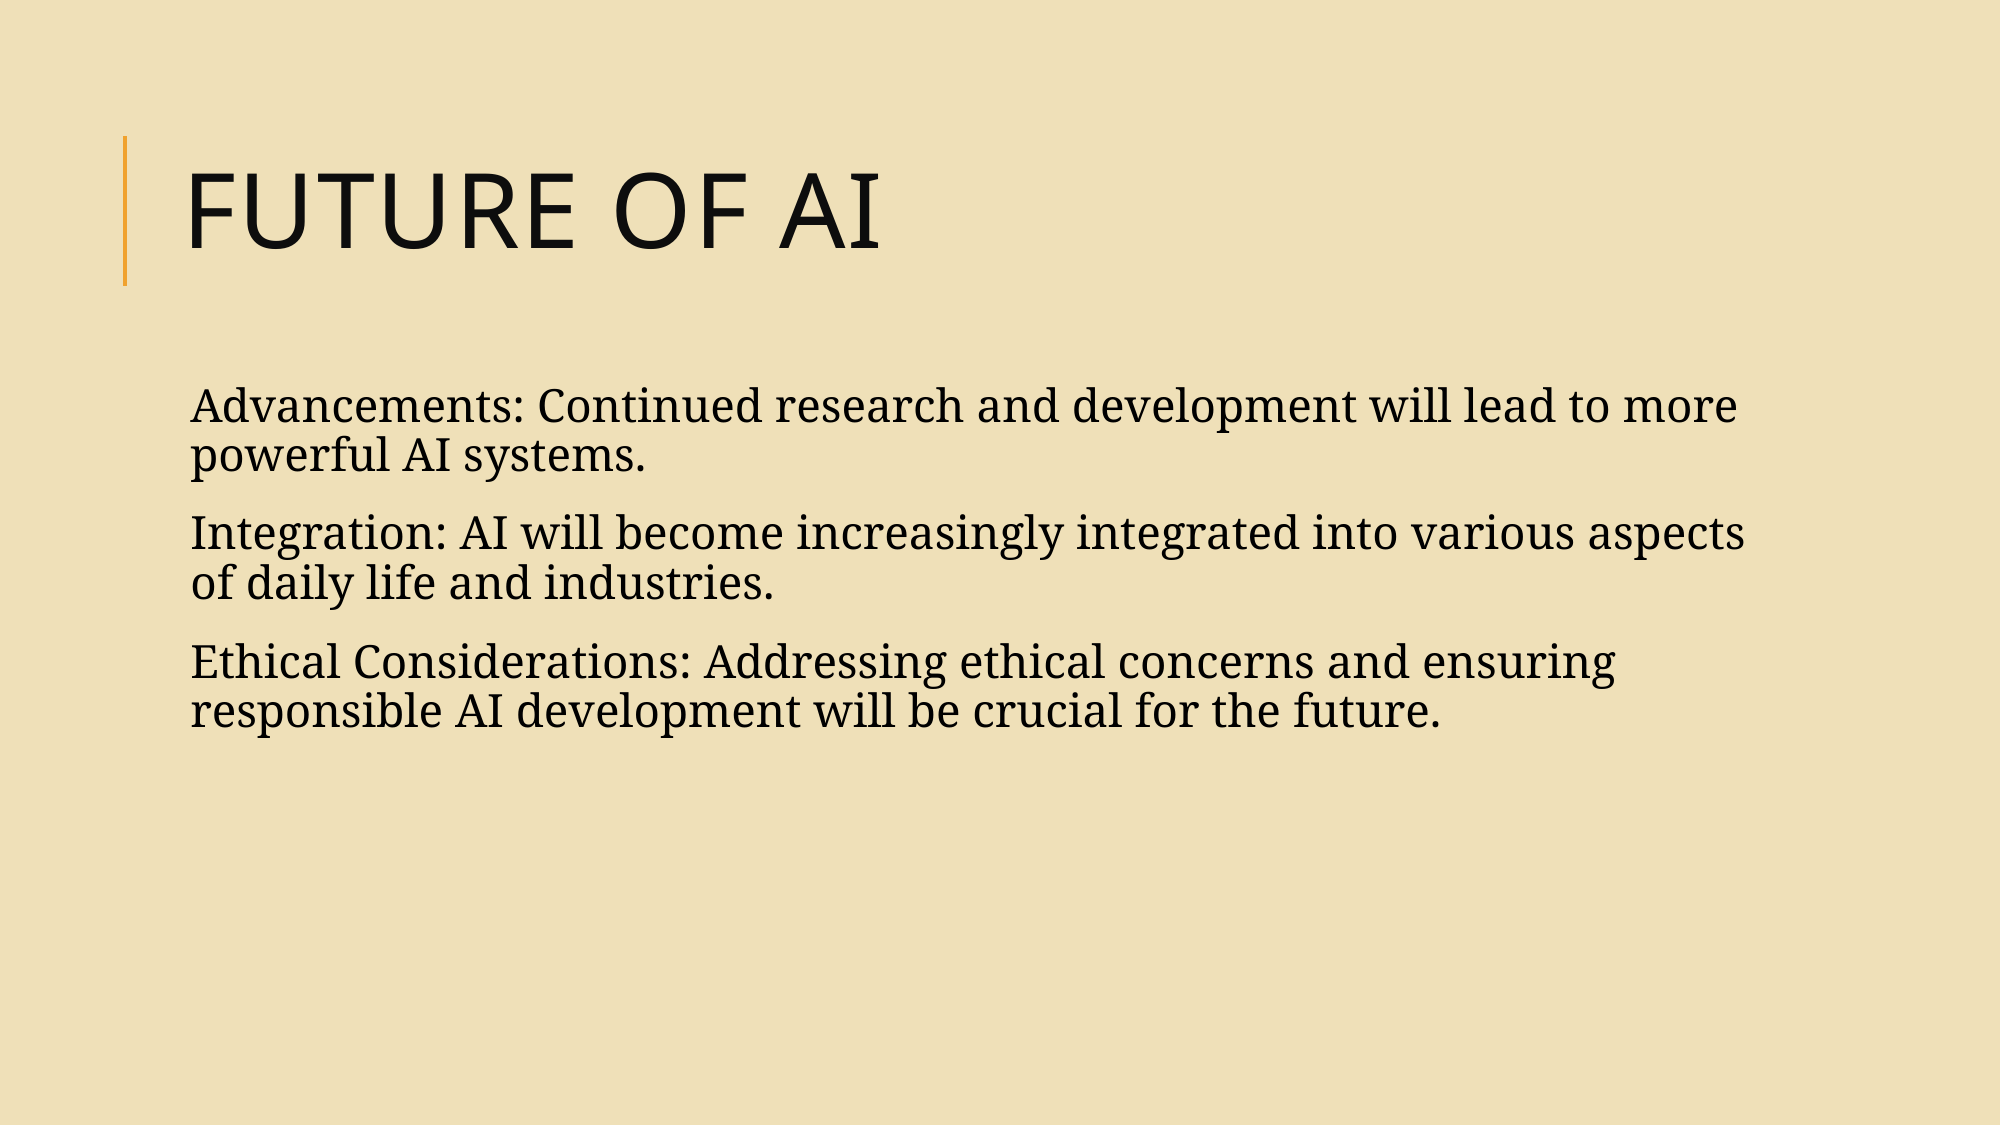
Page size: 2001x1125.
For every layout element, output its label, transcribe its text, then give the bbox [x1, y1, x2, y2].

list Advancements: Continued research and development will lead to more powerful AI systems. Integration: AI will become increasingly integrated into various aspects of daily life and industries. Ethical Considerations: Addressing ethical concerns and ensuring responsible AI development will be crucial for the future. [168, 375, 1763, 1035]
title Future of AI [168, 96, 1763, 342]
